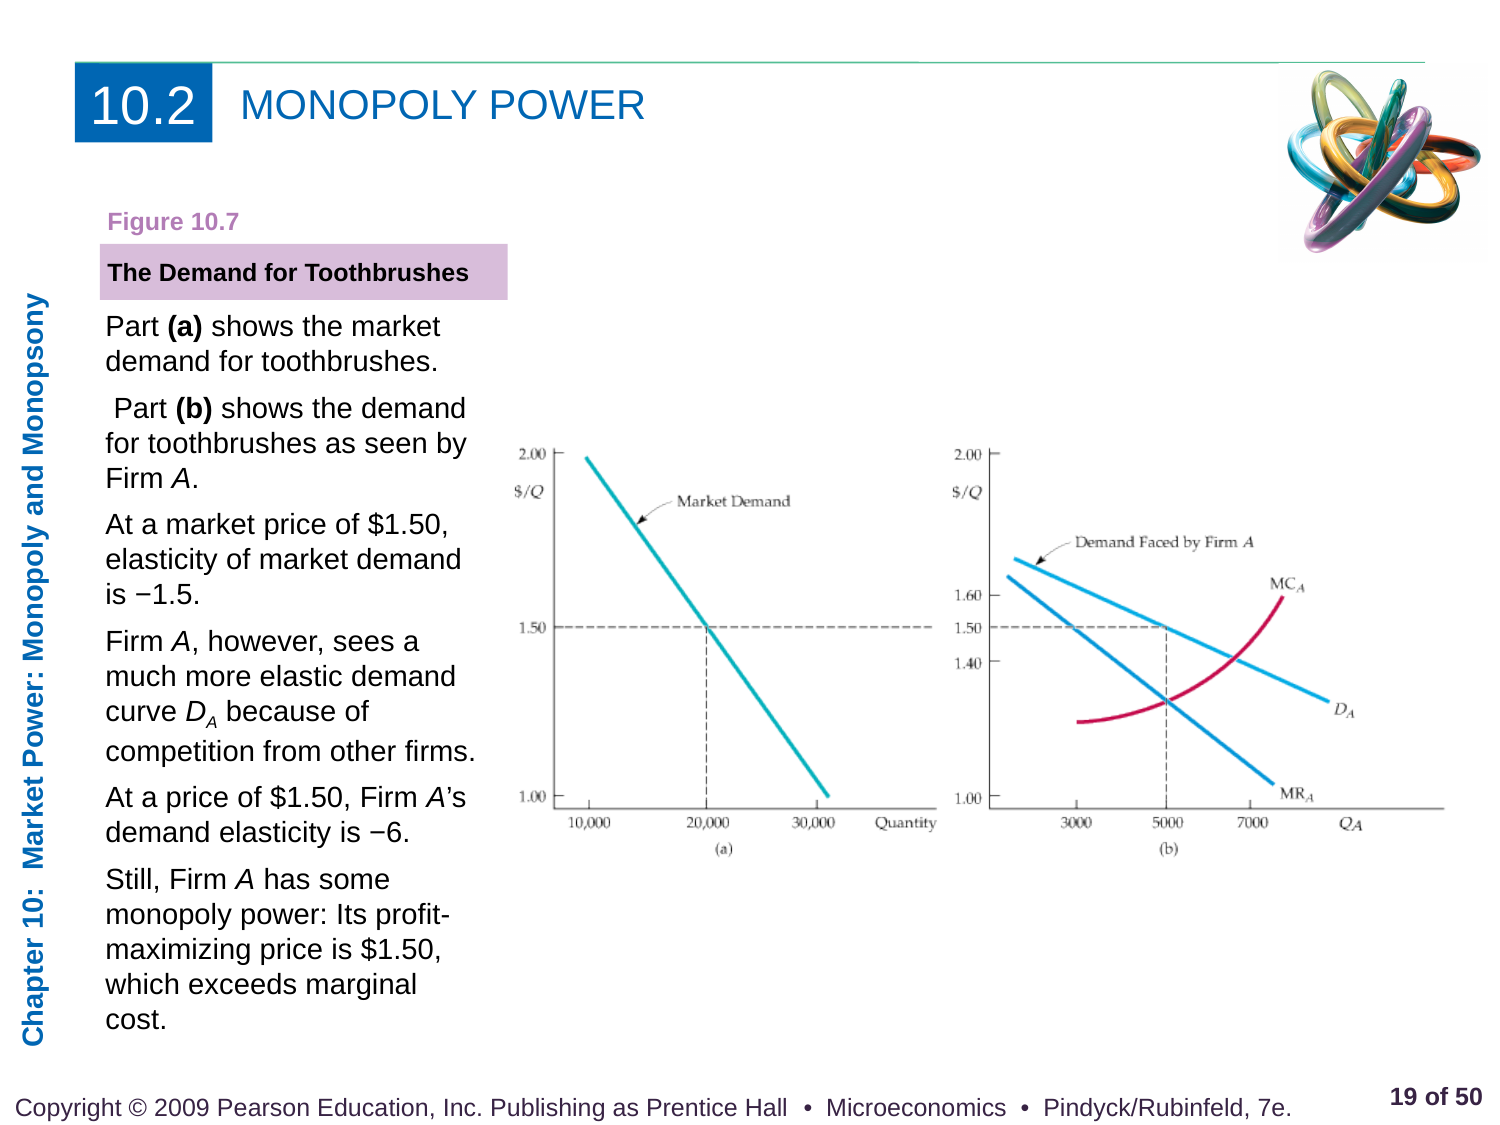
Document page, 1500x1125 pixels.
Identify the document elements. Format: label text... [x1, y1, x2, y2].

text_box The Demand for Toothbrushes [99, 243, 508, 300]
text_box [74, 62, 1279, 143]
picture [1278, 63, 1488, 263]
text_box Figure 10.7 [99, 199, 263, 241]
text_box Part (a) shows the market demand for toothbrushes. Part (b) shows the demand for toothbrushes as seen by Firm A. At a market price of $1.50, elasticity of market demand is −1.5. Firm A, however, sees a much more elastic demand curve DA because of competition from other firms. At a price of $1.50, Firm A’s demand elasticity is −6. Still, Firm A has some monopoly power: Its profit-maximizing price is $1.50, which exceeds marginal cost. [90, 299, 500, 1047]
picture [490, 421, 1463, 876]
